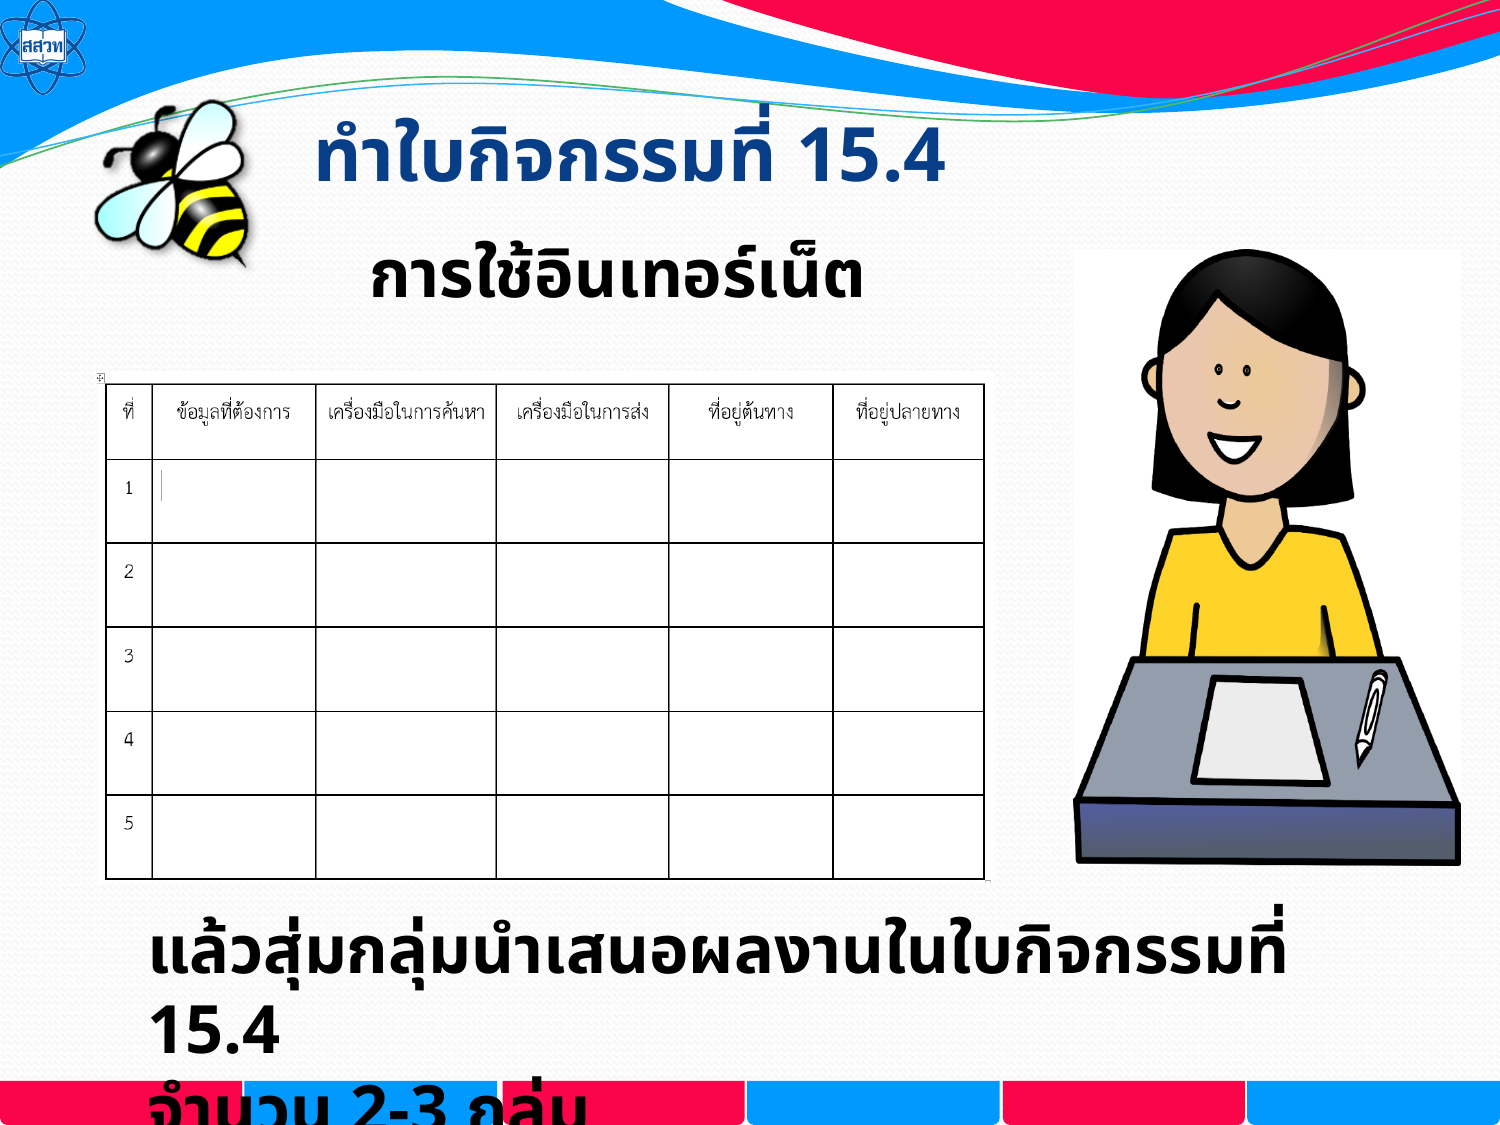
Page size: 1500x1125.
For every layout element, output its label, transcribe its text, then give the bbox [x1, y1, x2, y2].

text_box ทำใบกิจกรรมที่ 15.4 [298, 99, 1235, 230]
picture [96, 371, 995, 883]
picture [0, 0, 266, 280]
picture [1073, 249, 1461, 866]
text_box การใช้อินเทอร์เน็ต [258, 223, 977, 319]
text_box แล้วสุ่มกลุ่มนำเสนอผลงานในใบกิจกรรมที่ 15.4 จำนวน 2-3 กลุ่ม [0, 899, 1328, 1125]
